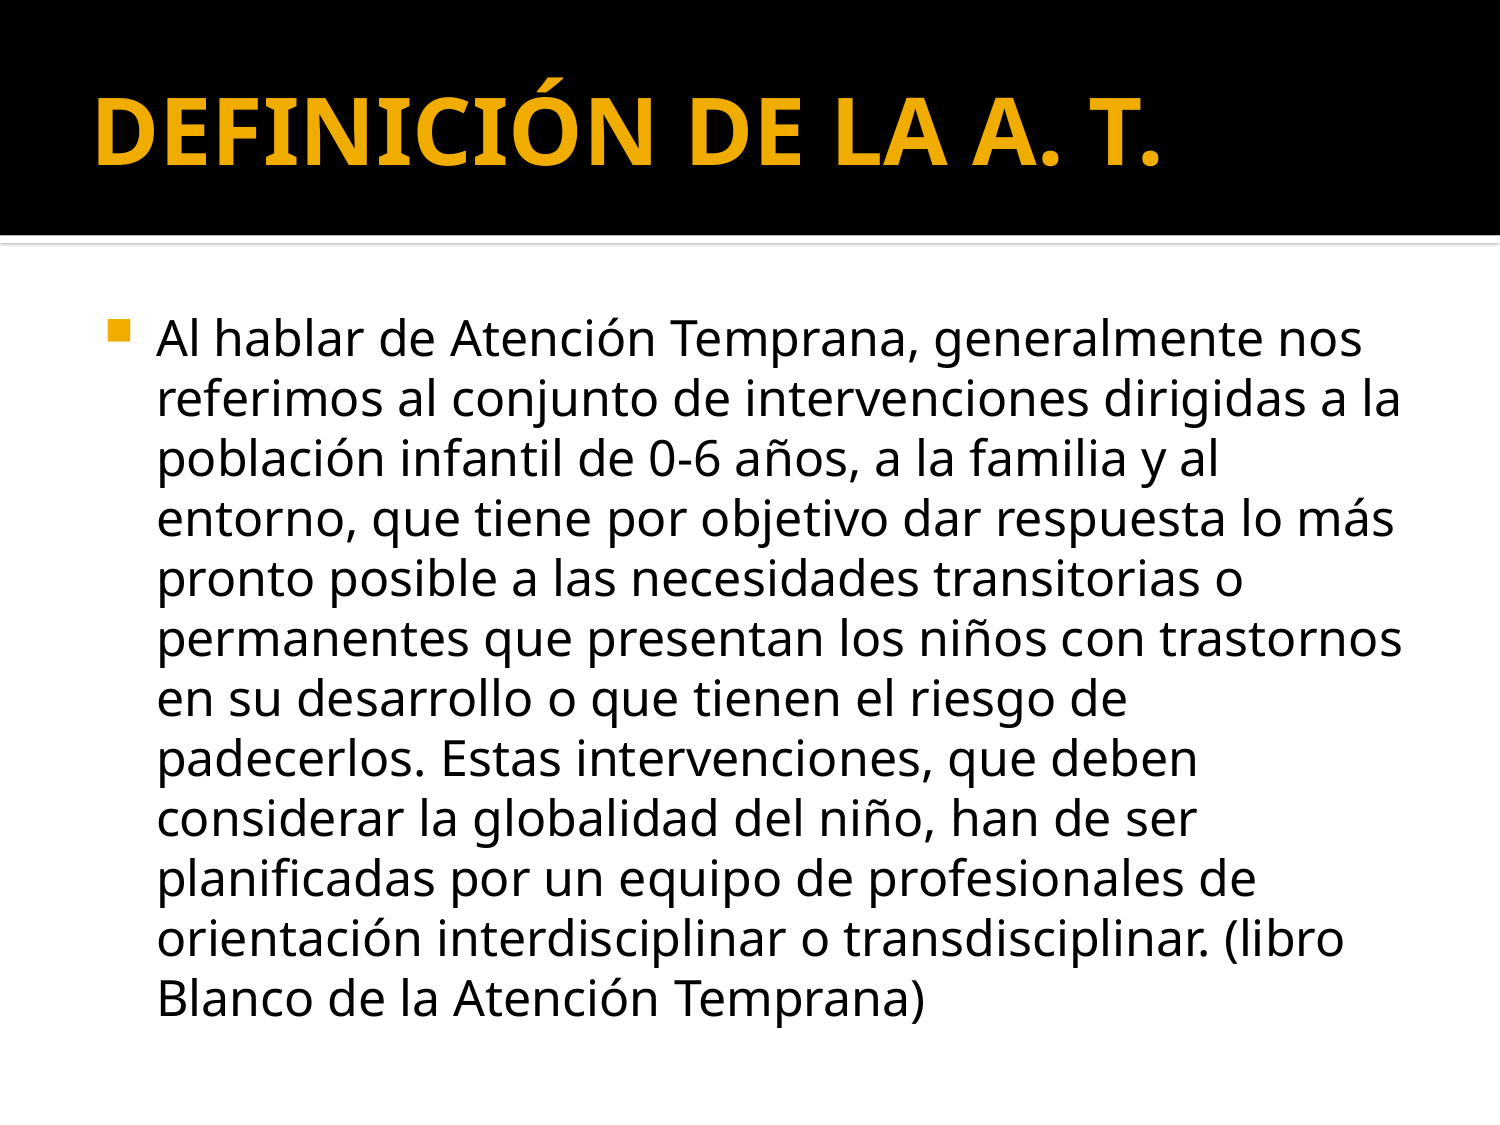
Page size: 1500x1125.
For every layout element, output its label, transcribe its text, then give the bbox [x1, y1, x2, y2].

list Al hablar de Atención Temprana, generalmente nos referimos al conjunto de intervenciones dirigidas a la población infantil de 0-6 años, a la familia y al entorno, que tiene por objetivo dar respuesta lo más pronto posible a las necesidades transitorias o permanentes que presentan los niños con trastornos en su desarrollo o que tienen el riesgo de padecerlos. Estas intervenciones, que deben considerar la globalidad del niño, han de ser planificadas por un equipo de profesionales de orientación interdisciplinar o transdisciplinar. (libro Blanco de la Atención Temprana) [75, 291, 1425, 1050]
title DEFINICIÓN DE LA A. T. [75, 25, 1425, 231]
